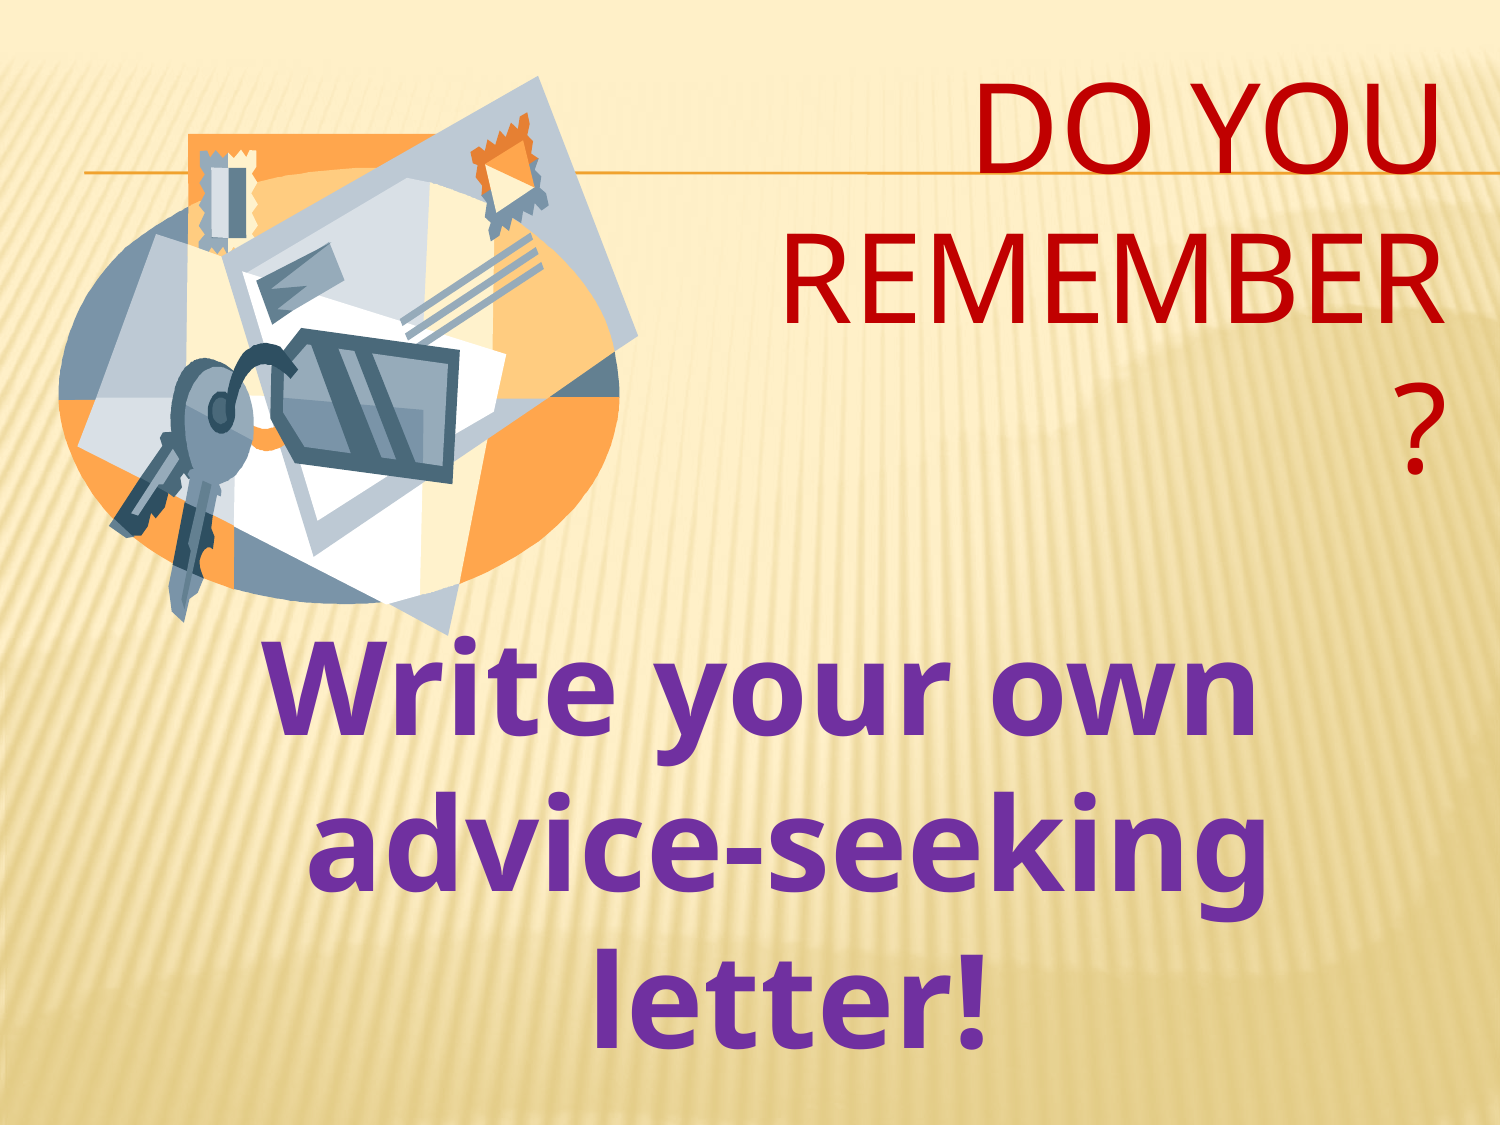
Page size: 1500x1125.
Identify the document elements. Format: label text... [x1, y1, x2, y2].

picture [52, 66, 644, 646]
list Write your own advice-seeking letter! [50, 231, 1475, 1083]
title Do you remember? [726, 42, 1463, 231]
